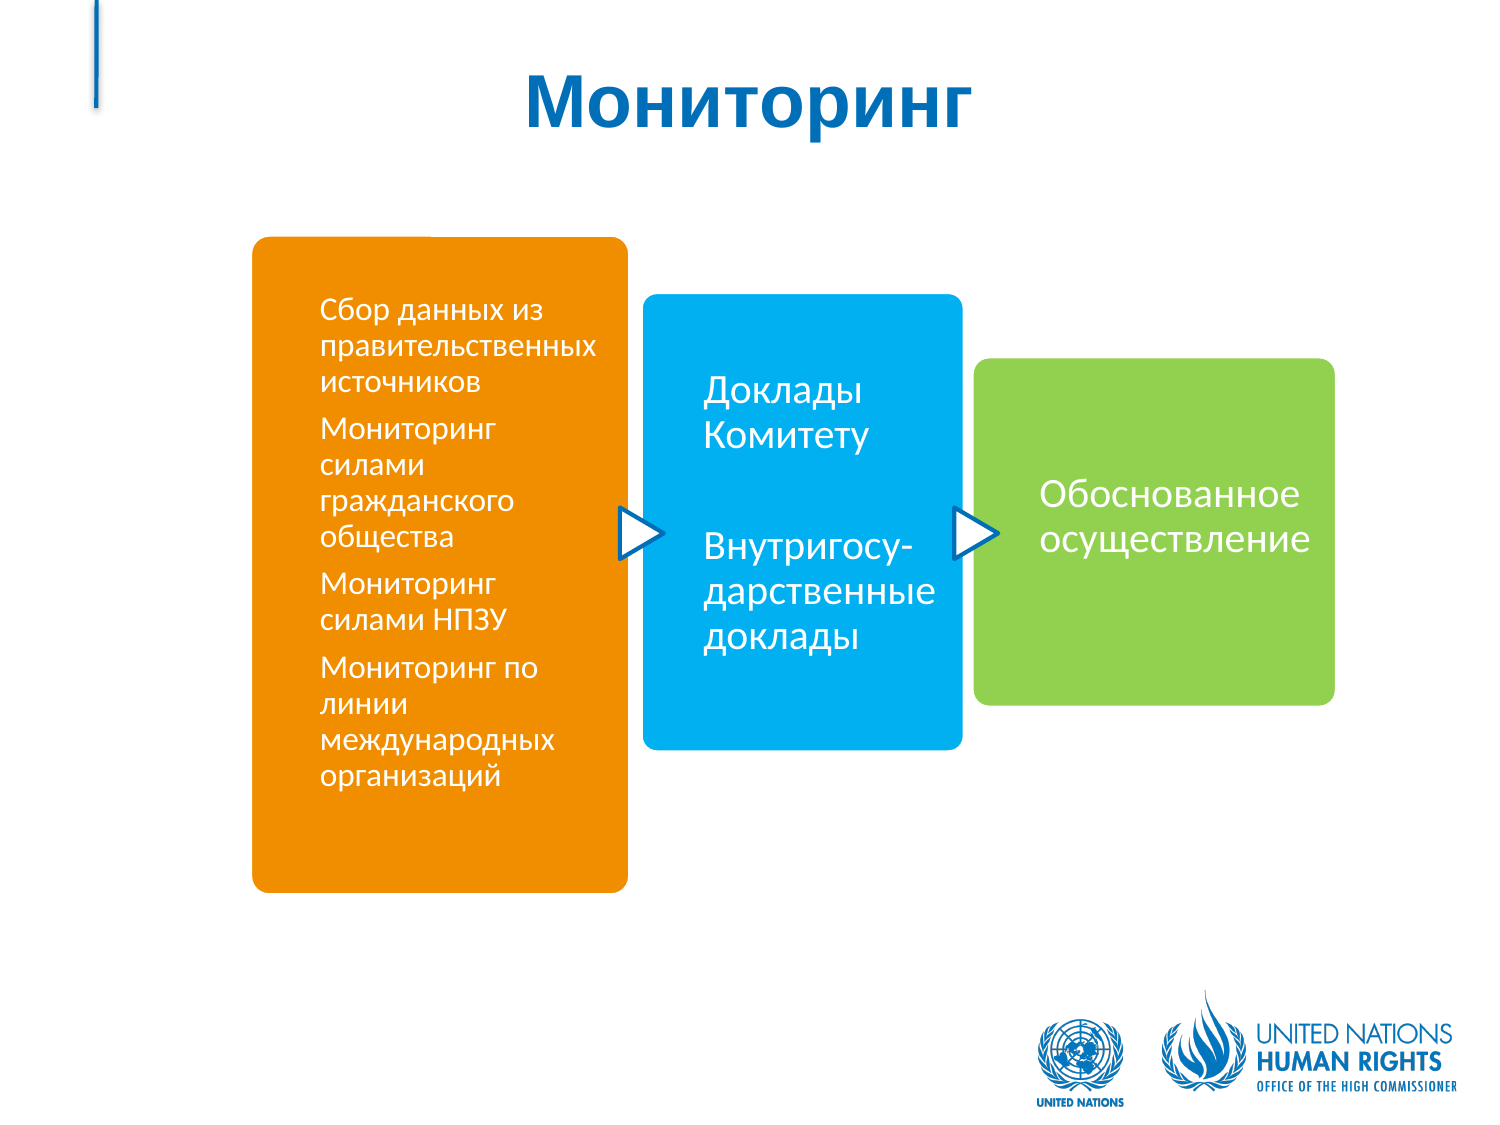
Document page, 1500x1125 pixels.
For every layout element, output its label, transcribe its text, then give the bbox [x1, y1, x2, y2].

text_box [166, 185, 1437, 998]
picture [1037, 990, 1457, 1107]
title Мониторинг [62, 45, 1437, 224]
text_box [249, 228, 1341, 897]
